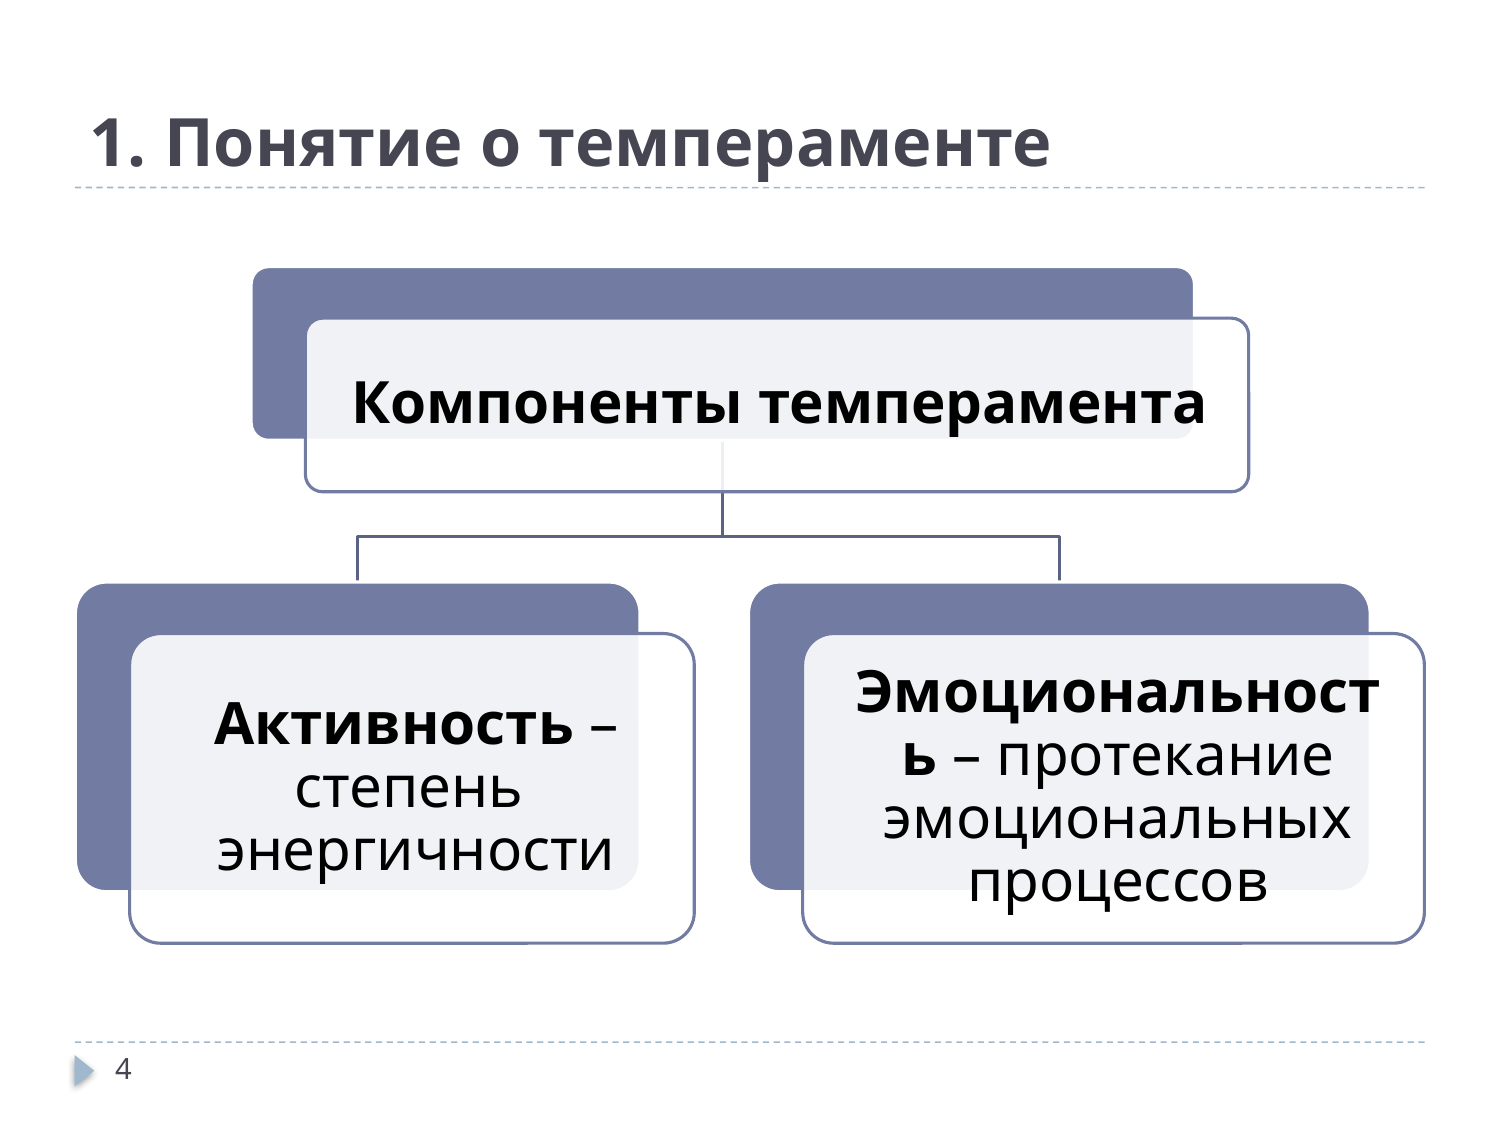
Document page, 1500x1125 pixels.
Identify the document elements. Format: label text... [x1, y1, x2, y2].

title 1. Понятие о темпераменте [75, 24, 1425, 188]
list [74, 199, 1426, 1011]
slide_number 4 [100, 1042, 426, 1103]
